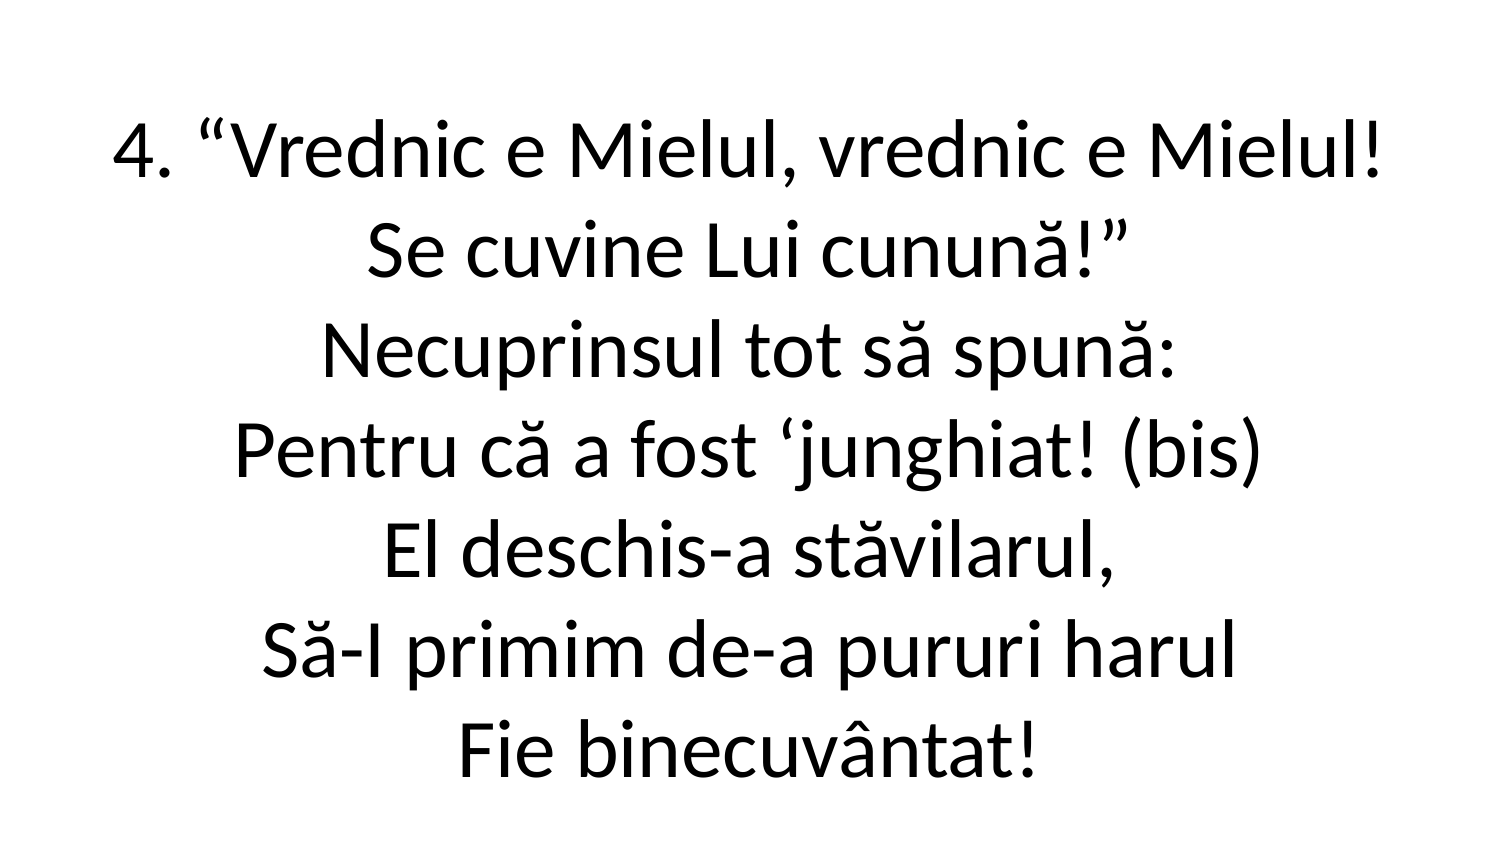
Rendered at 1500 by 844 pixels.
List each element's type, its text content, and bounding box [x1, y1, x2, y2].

text_box 4. “Vrednic e Mielul, vrednic e Mielul! Se cuvine Lui cunună!” Necuprinsul tot să spună: Pentru că a fost ‘junghiat! (bis) El deschis-a stăvilarul, Să-I primim de-a pururi harul Fie binecuvântat! [97, 42, 1403, 802]
